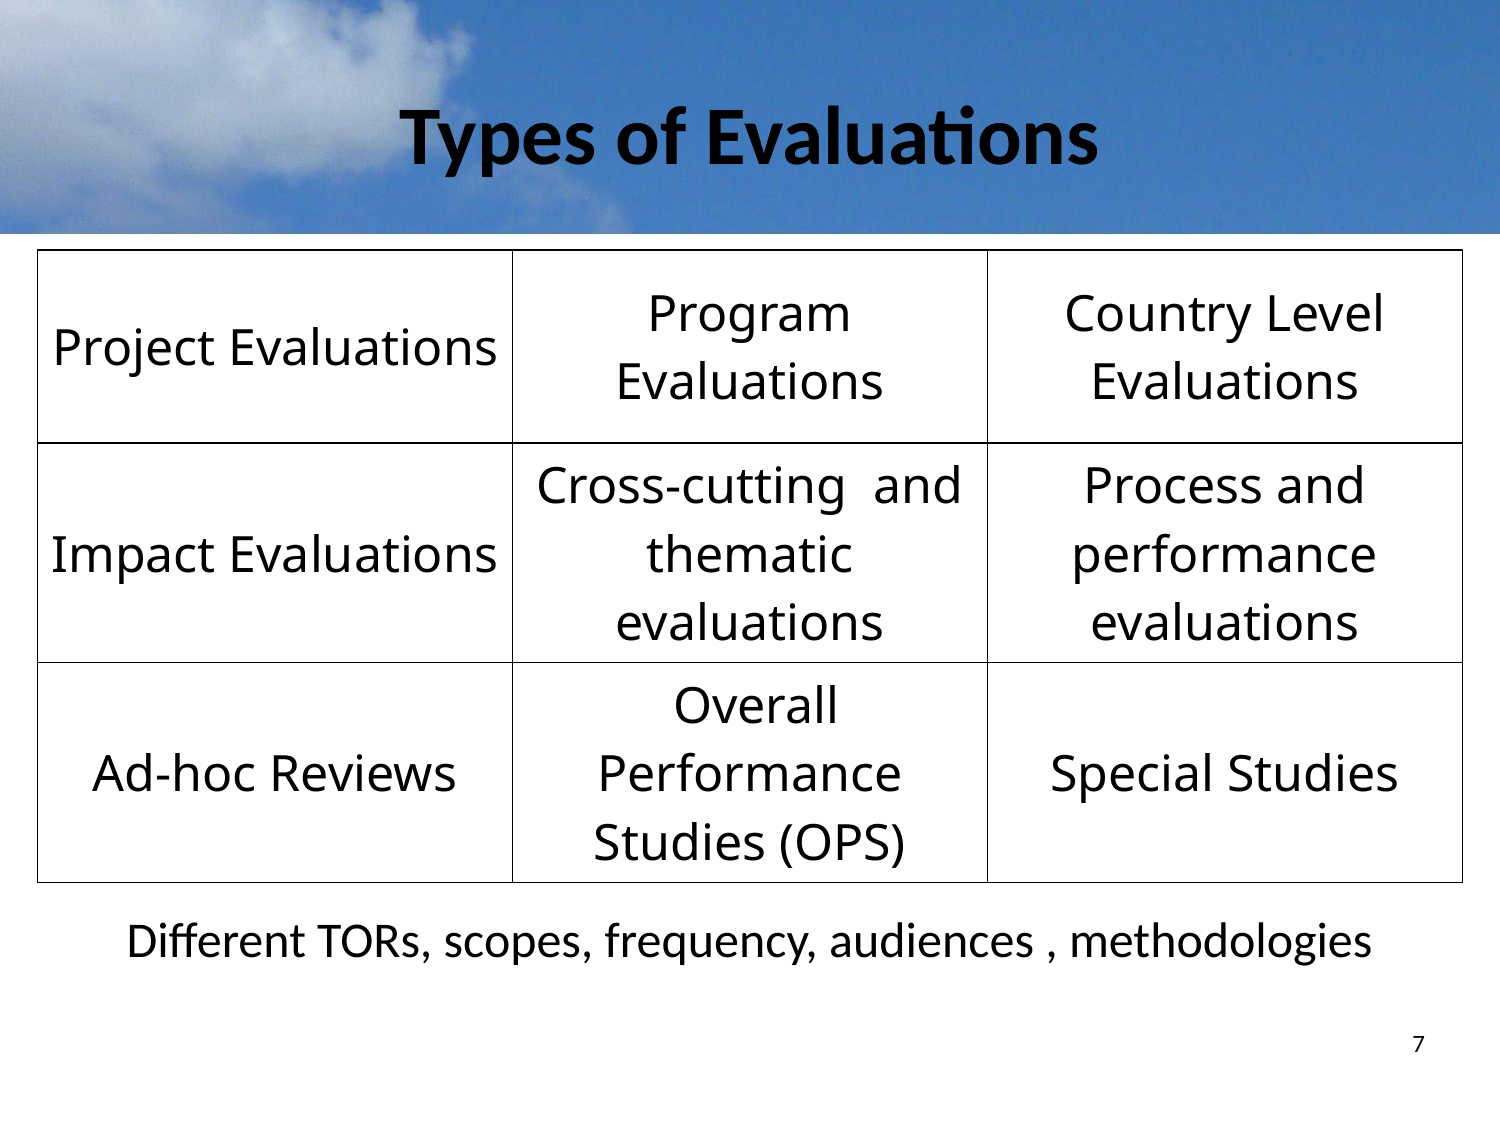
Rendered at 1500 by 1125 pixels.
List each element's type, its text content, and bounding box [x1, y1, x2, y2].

table_cell Ad-hoc Reviews [38, 663, 512, 882]
slide_number 7 [1074, 1012, 1425, 1073]
table_cell Process and performance evaluations [988, 444, 1462, 662]
table_cell Special Studies [988, 663, 1462, 882]
table_header Country Level Evaluations [988, 251, 1462, 442]
table_cell Impact Evaluations [38, 444, 512, 662]
title Types of Evaluations [36, 36, 1463, 226]
table_header Project Evaluations [38, 251, 512, 442]
table_header Program Evaluations [513, 251, 987, 442]
table_cell Cross-cutting and thematic evaluations [513, 444, 987, 662]
table_cell Overall Performance Studies (OPS) [513, 663, 987, 882]
picture [0, 0, 1500, 1125]
text_box Different TORs, scopes, frequency, audiences , methodologies [37, 899, 1463, 975]
